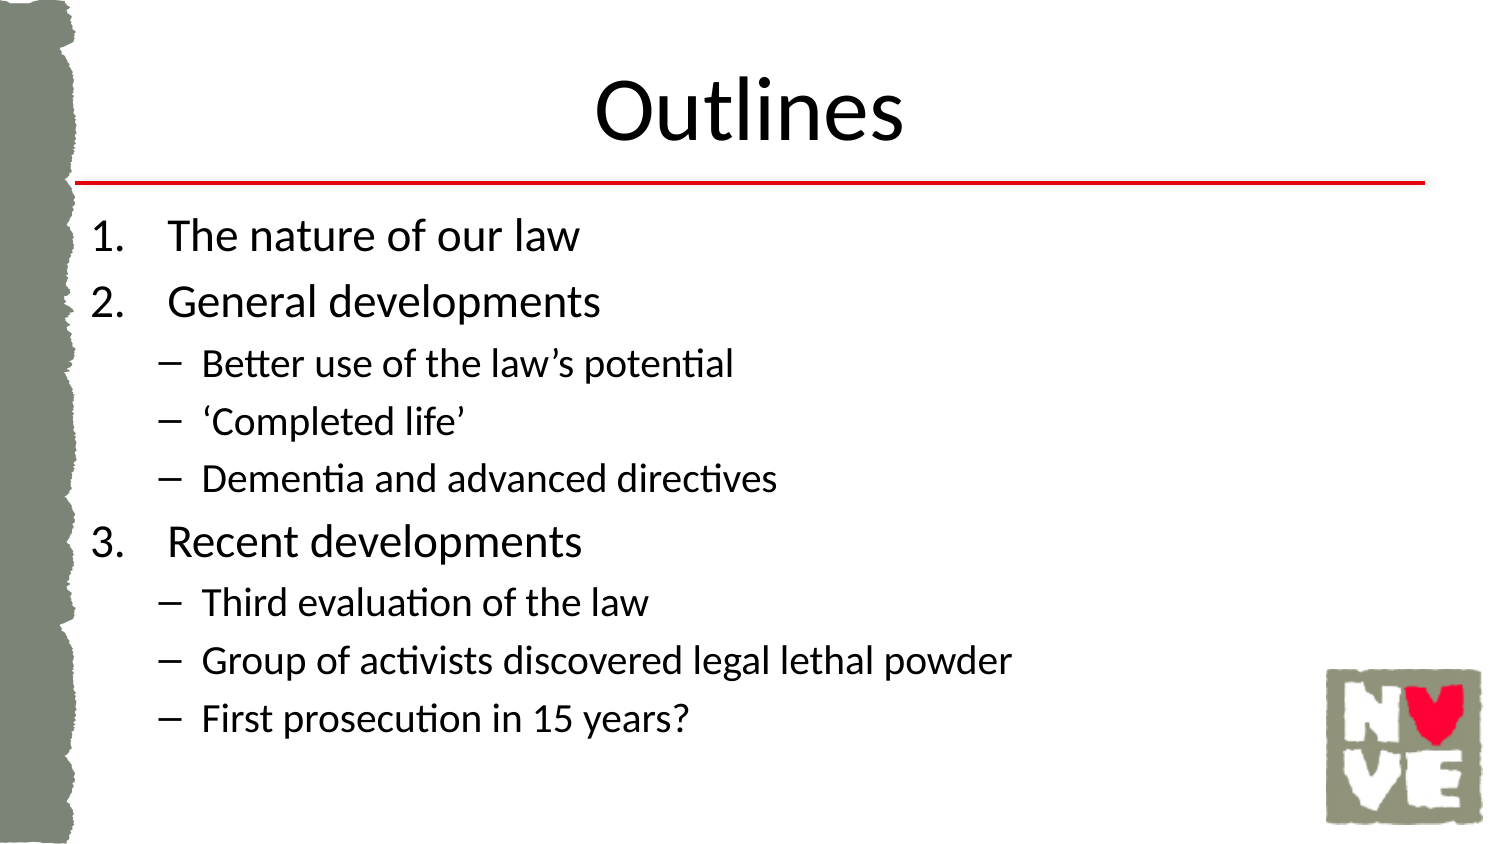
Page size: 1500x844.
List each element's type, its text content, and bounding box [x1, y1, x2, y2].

picture [1326, 669, 1483, 825]
list The nature of our law General developments Better use of the law’s potential ‘Completed life’ Dementia and advanced directives Recent developments Third evaluation of the law Group of activists discovered legal lethal powder First prosecution in 15 years? [75, 196, 1425, 754]
picture [0, 0, 77, 844]
title Outlines [75, 33, 1425, 175]
